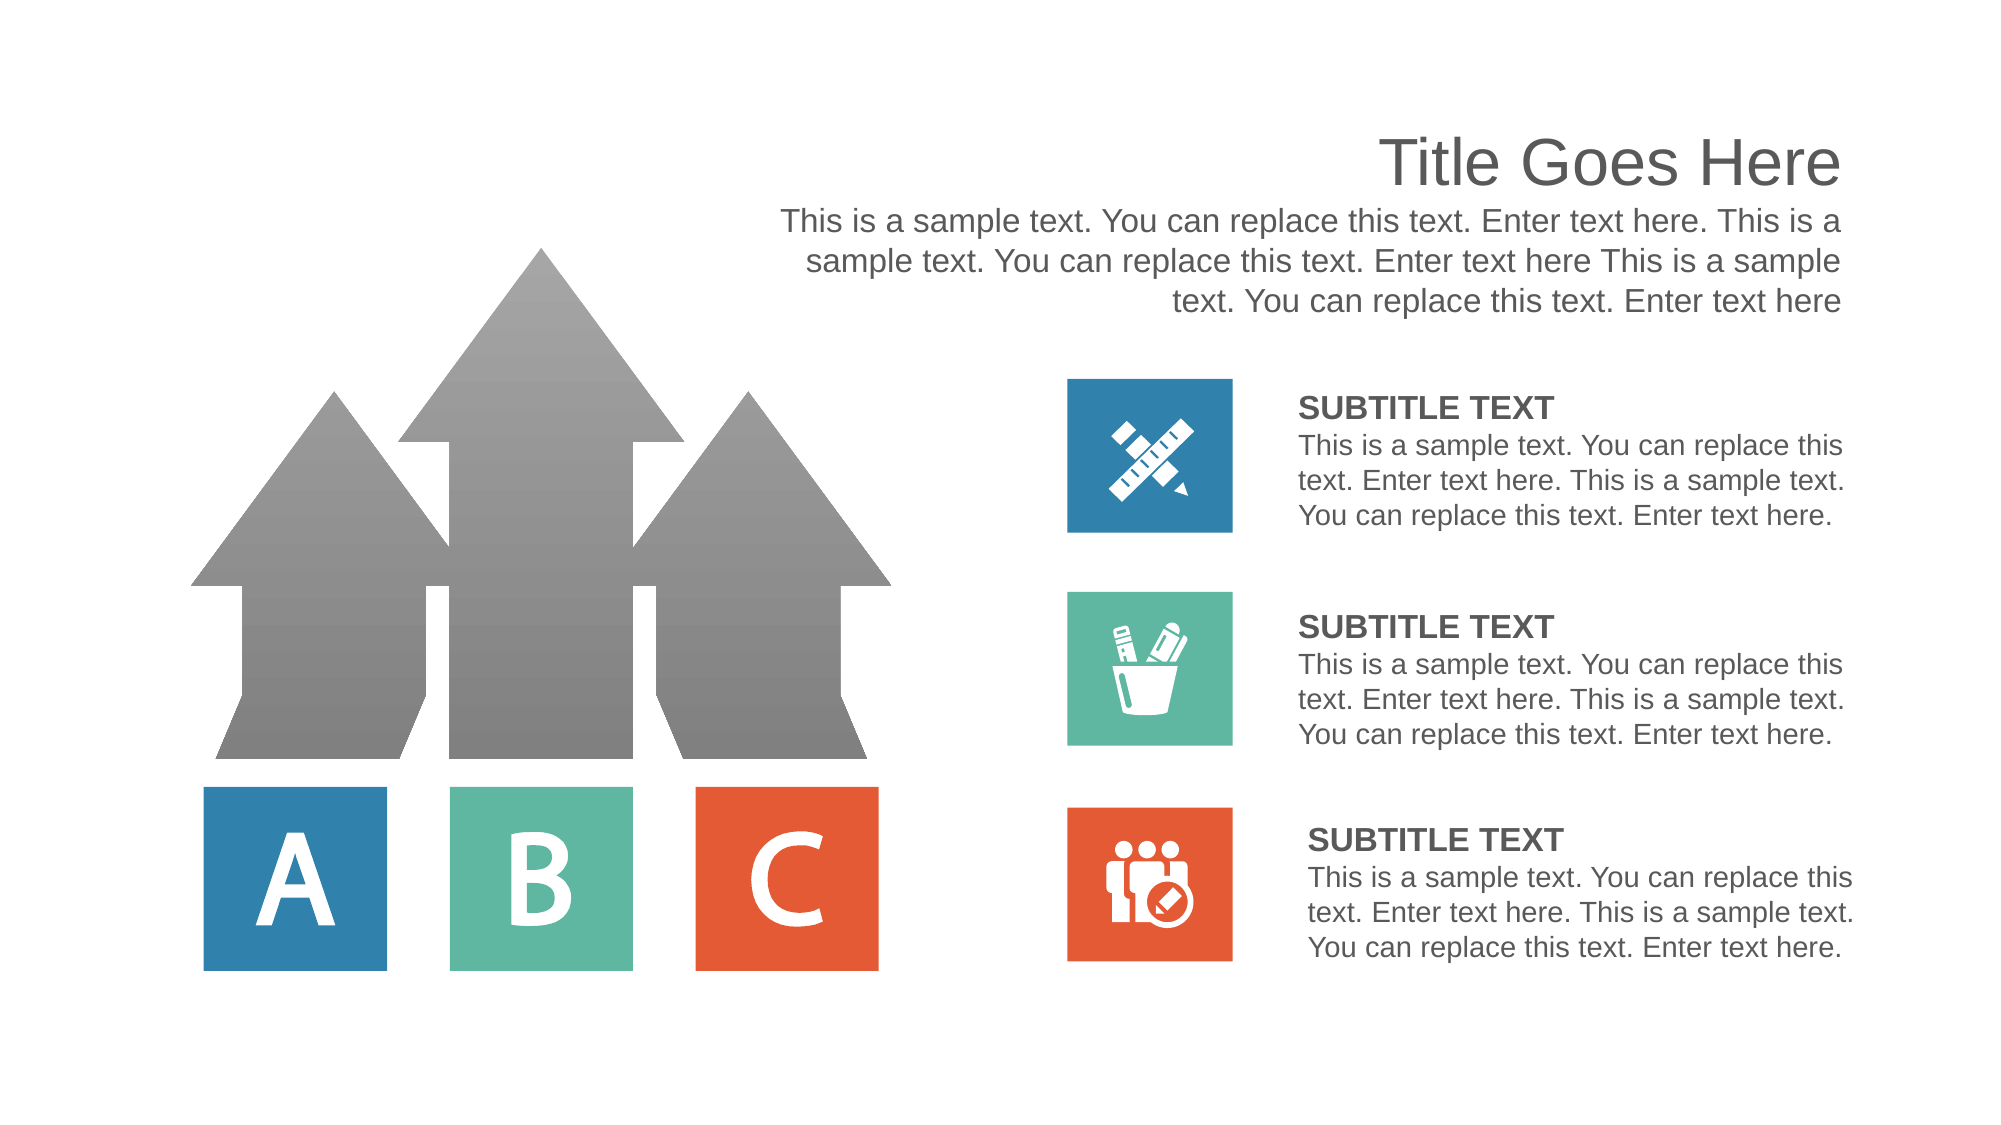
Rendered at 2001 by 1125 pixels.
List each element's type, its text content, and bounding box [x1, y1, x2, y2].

text_box [203, 786, 388, 971]
text_box [449, 786, 633, 971]
text_box [526, 845, 553, 870]
text_box [1108, 418, 1195, 502]
text_box [1065, 377, 1235, 535]
text_box [1112, 666, 1178, 716]
text_box [695, 786, 879, 971]
text_box [1065, 805, 1235, 963]
text_box [1065, 590, 1235, 748]
text_box [284, 853, 306, 885]
text_box Subtitle TEXT This is a sample text. You can replace this text. Enter text here. This is a sample text. You can replace this text. Enter text here. [1283, 597, 1904, 758]
text_box Subtitle TEXT This is a sample text. You can replace this text. Enter text here. This is a sample text. You can replace this text. Enter text here. [1293, 810, 1914, 971]
text_box [1113, 625, 1138, 662]
text_box Title Goes Here This is a sample text. You can replace this text. Enter text here. This is a sample text. You can replace this text. Enter text here This is a sample text. You can replace this text. Enter text here [751, 111, 1858, 366]
text_box [1145, 622, 1188, 662]
text_box Subtitle TEXT This is a sample text. You can replace this text. Enter text here. This is a sample text. You can replace this text. Enter text here. [1283, 378, 1904, 539]
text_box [1106, 840, 1194, 929]
text_box [191, 247, 892, 760]
text_box [526, 882, 555, 913]
